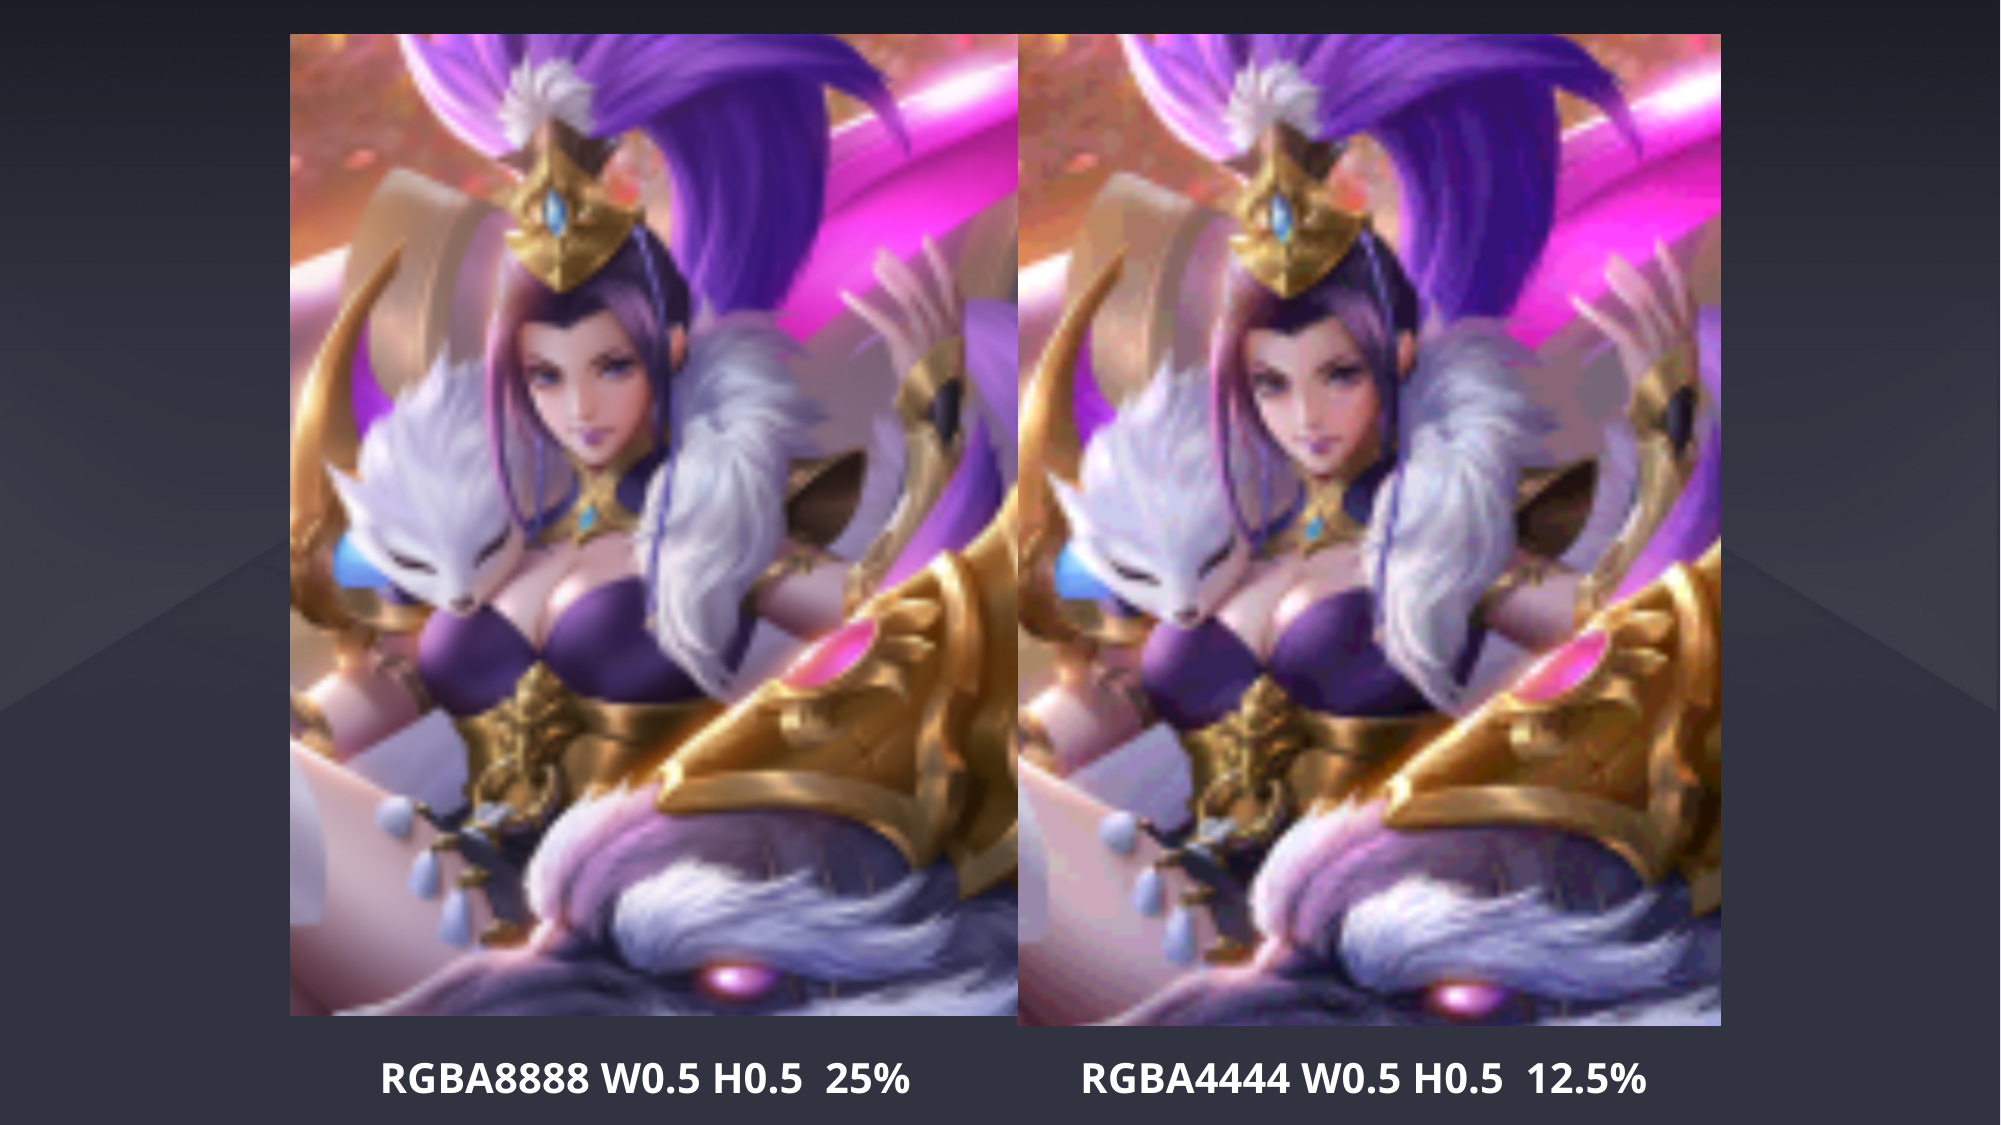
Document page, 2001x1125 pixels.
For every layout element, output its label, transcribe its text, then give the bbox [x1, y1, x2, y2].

picture [0, 0, 2001, 1125]
text_box RGBA4444 W0.5 H0.5 12.5% [968, 1044, 1770, 1110]
text_box RGBA8888 W0.5 H0.5 25% [283, 1044, 968, 1110]
